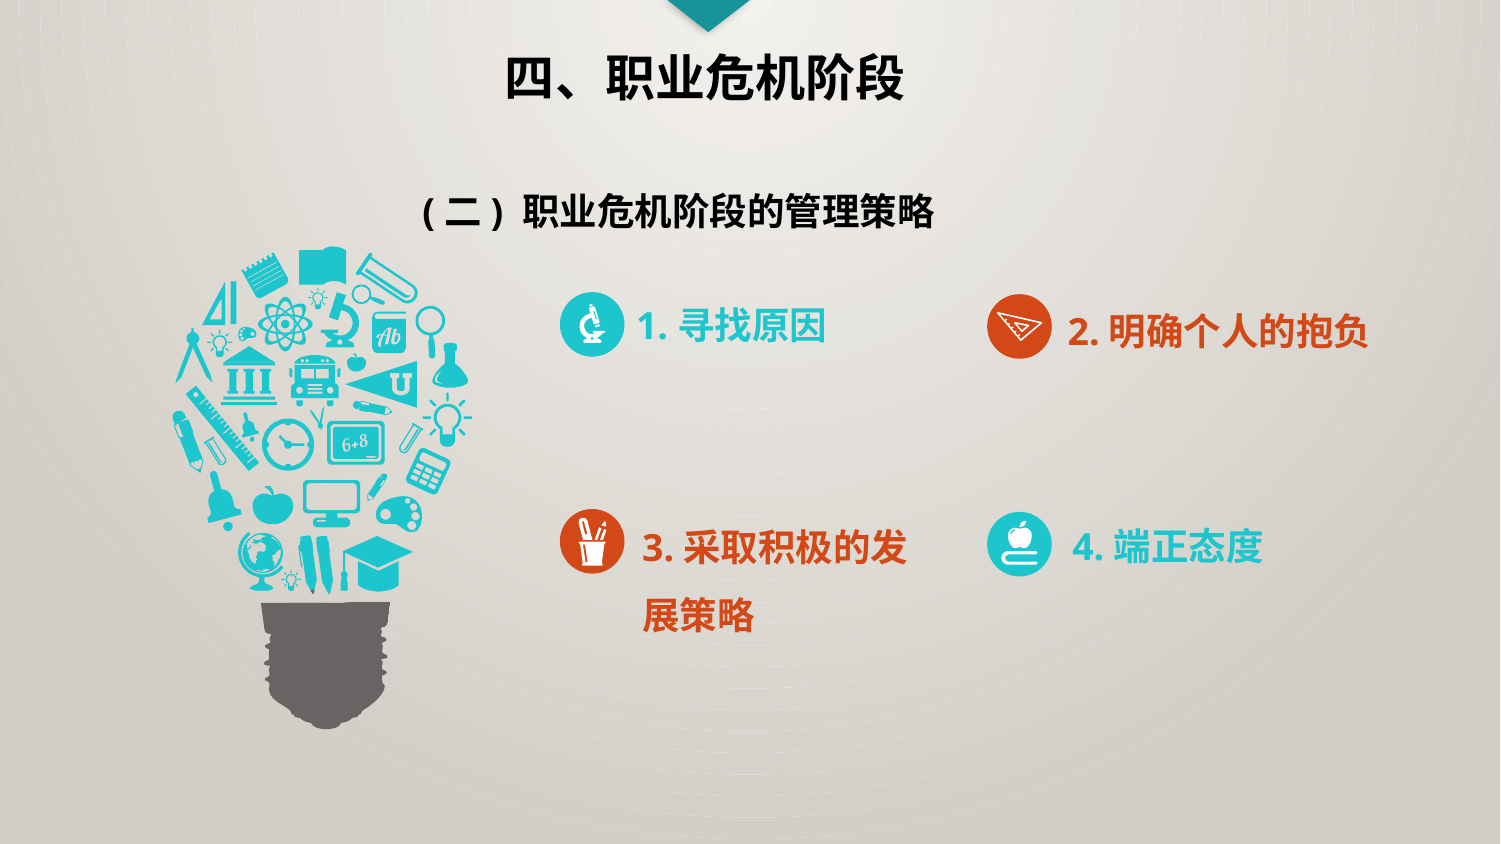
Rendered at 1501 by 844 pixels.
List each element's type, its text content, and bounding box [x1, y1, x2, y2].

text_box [252, 485, 294, 525]
text_box [284, 569, 298, 589]
text_box [352, 401, 393, 416]
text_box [559, 292, 625, 357]
text_box [289, 368, 293, 378]
text_box [310, 287, 328, 310]
text_box [291, 355, 339, 399]
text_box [317, 535, 333, 589]
text_box [185, 385, 260, 472]
text_box [337, 368, 341, 378]
text_box [406, 448, 451, 495]
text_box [356, 252, 418, 304]
text_box [241, 412, 259, 442]
text_box [367, 473, 388, 501]
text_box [298, 535, 317, 591]
text_box [296, 400, 303, 407]
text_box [559, 508, 625, 574]
text_box [241, 252, 289, 298]
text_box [203, 436, 227, 466]
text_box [351, 284, 385, 305]
text_box [327, 420, 385, 465]
text_box [320, 292, 359, 348]
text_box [987, 294, 1052, 359]
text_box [175, 327, 213, 384]
text_box 4.端正态度 [1057, 492, 1374, 576]
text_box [347, 353, 367, 372]
text_box 2.明确个人的抱负 [1052, 278, 1436, 361]
text_box [303, 480, 361, 528]
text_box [340, 535, 413, 592]
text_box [415, 305, 445, 359]
text_box [172, 410, 203, 473]
text_box 四、职业危机阶段 [490, 38, 928, 114]
text_box [345, 360, 417, 408]
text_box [262, 418, 315, 471]
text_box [201, 281, 237, 326]
text_box (二) 职业危机阶段的管理策略 [407, 180, 1010, 241]
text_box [221, 346, 278, 406]
text_box 3.采取积极的发展策略 [626, 494, 944, 645]
text_box [375, 496, 423, 533]
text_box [238, 532, 284, 591]
text_box [299, 246, 347, 285]
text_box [260, 589, 390, 730]
text_box [223, 521, 233, 532]
text_box [665, 0, 752, 34]
text_box [429, 399, 466, 447]
text_box [238, 326, 257, 341]
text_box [257, 296, 313, 352]
text_box [432, 342, 468, 388]
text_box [309, 406, 325, 431]
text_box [399, 422, 424, 454]
text_box [207, 471, 242, 524]
text_box 1.寻找原因 [621, 272, 938, 355]
text_box [213, 333, 229, 358]
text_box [987, 511, 1052, 577]
text_box [326, 400, 334, 407]
text_box [372, 311, 406, 354]
